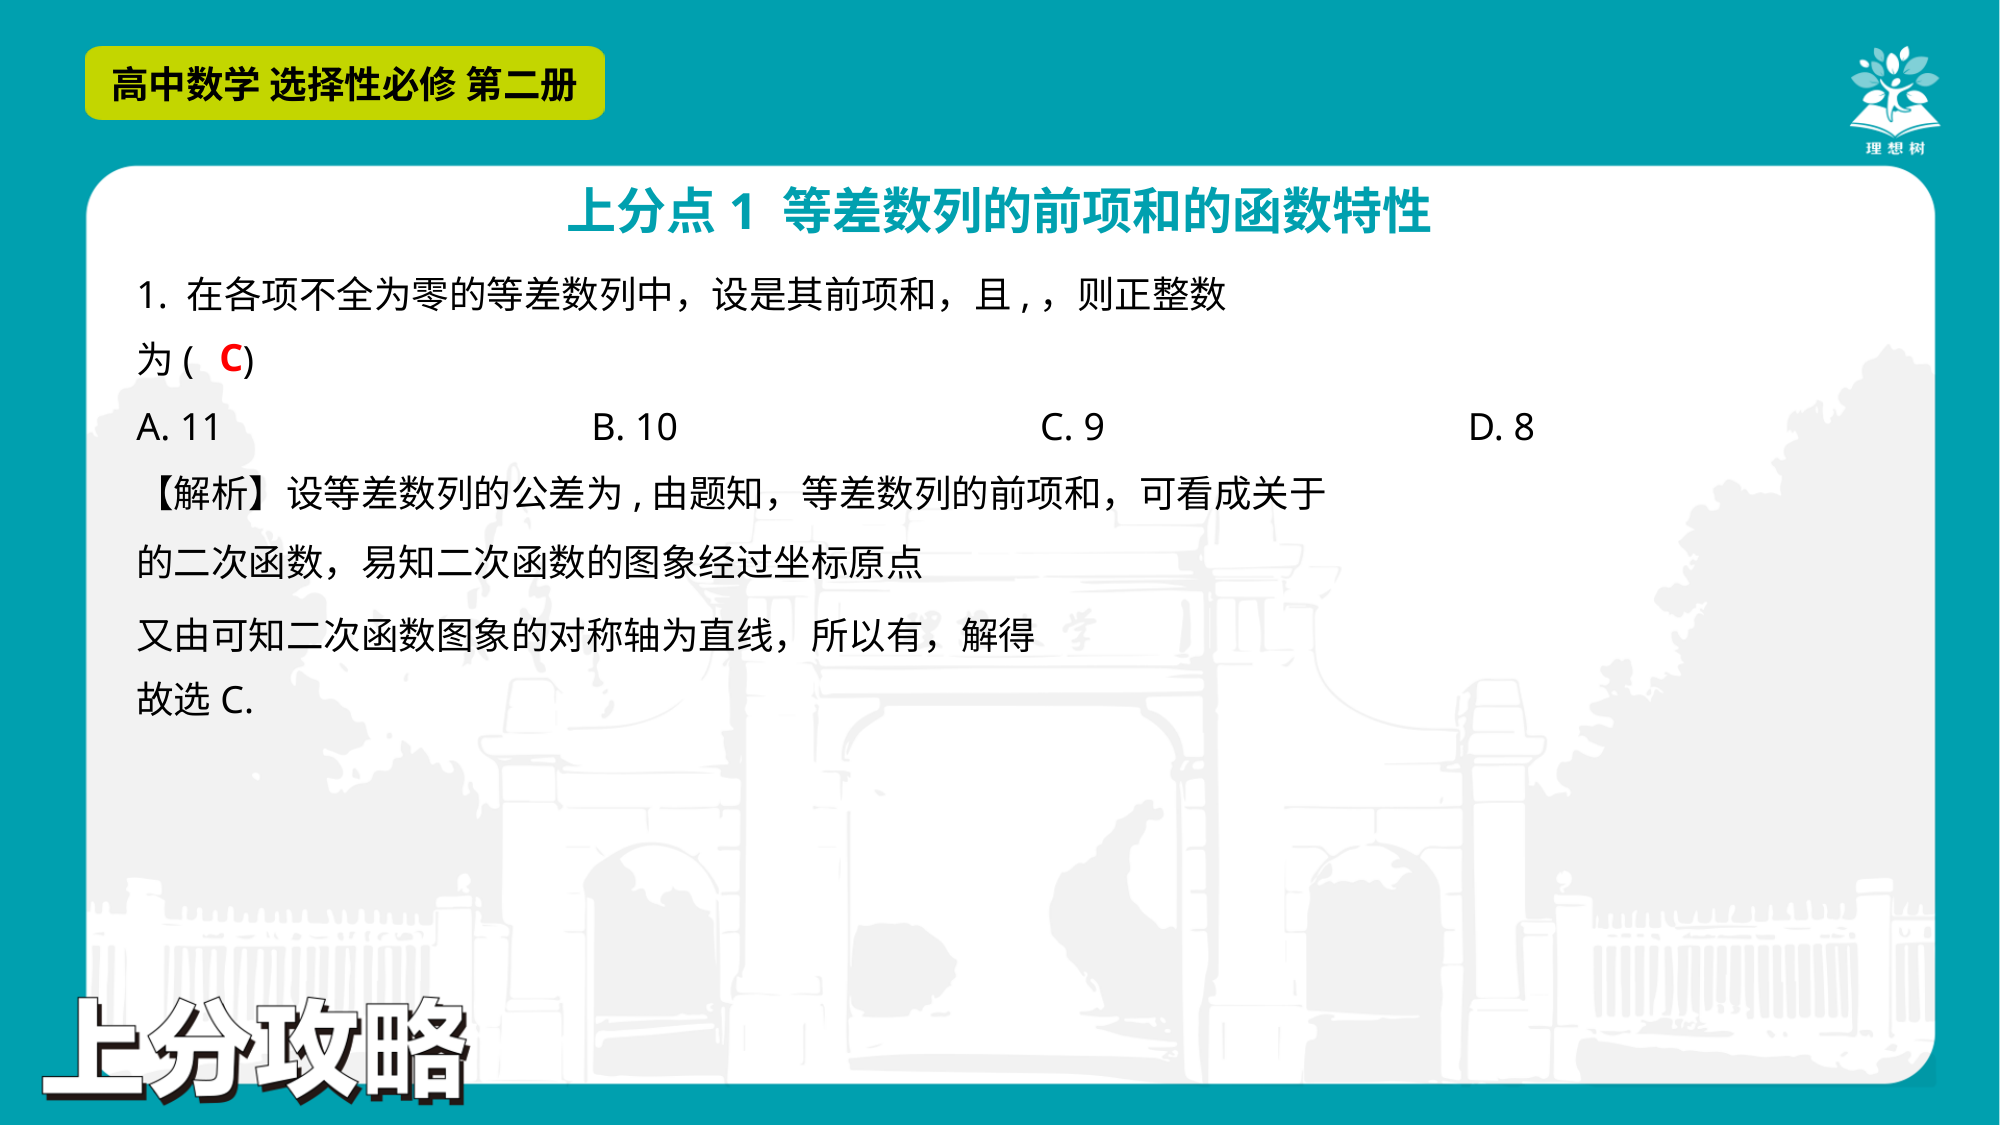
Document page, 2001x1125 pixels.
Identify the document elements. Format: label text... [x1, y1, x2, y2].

text_box A. 11 B. 10 C. 9 D. 8 [136, 380, 1865, 440]
text_box C [204, 314, 259, 373]
picture [0, 0, 2000, 1125]
